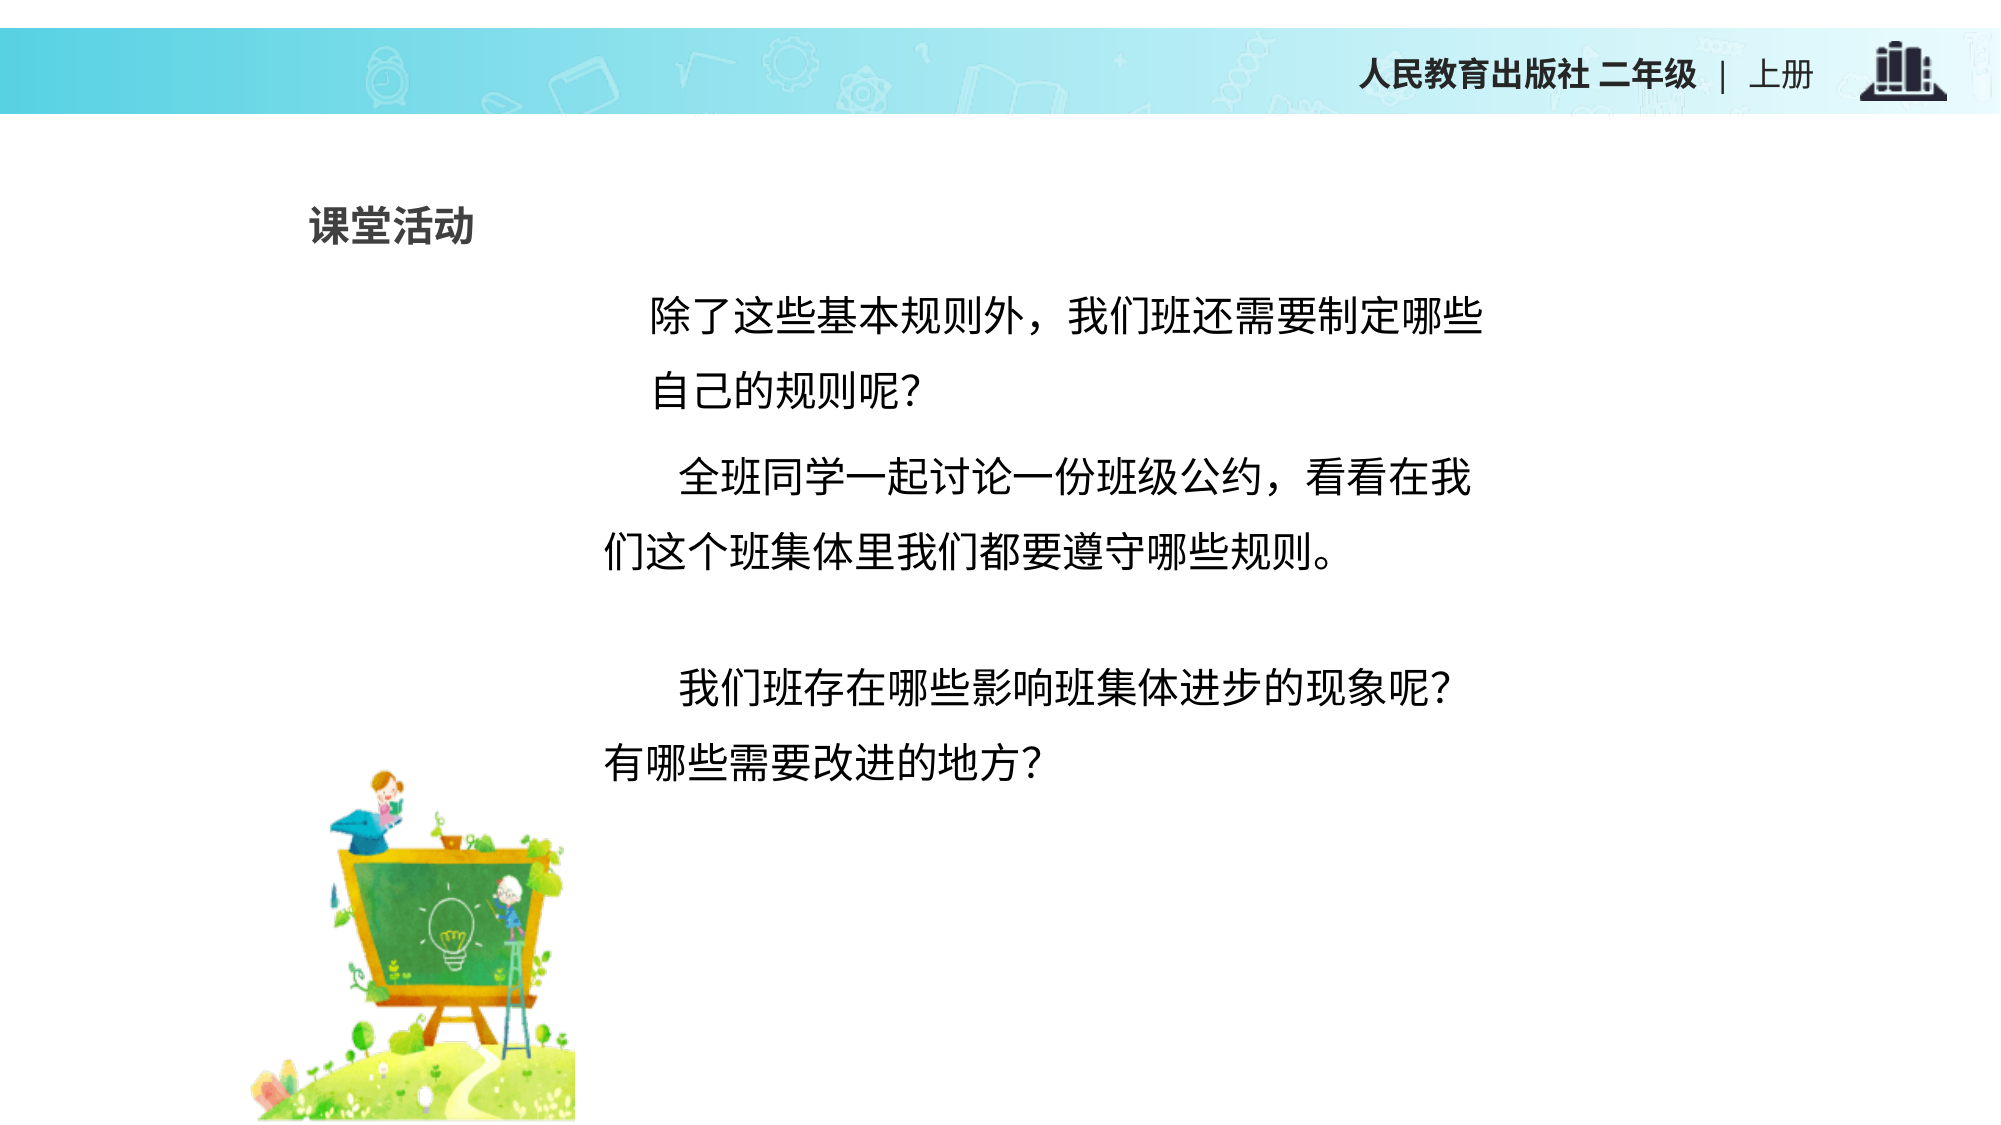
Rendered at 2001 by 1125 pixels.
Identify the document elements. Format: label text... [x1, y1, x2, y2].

picture [366, 31, 2000, 117]
text_box 全班同学一起讨论一份班级公约，看看在我们这个班集体里我们都要遵守哪些规则。 [589, 418, 1512, 583]
text_box 课堂活动 [293, 192, 491, 257]
text_box 除了这些基本规则外，我们班还需要制定哪些自己的规则呢？ [635, 257, 1533, 423]
picture [128, 708, 575, 1125]
text_box 我们班存在哪些影响班集体进步的现象呢？有哪些需要改进的地方？ [589, 629, 1512, 795]
